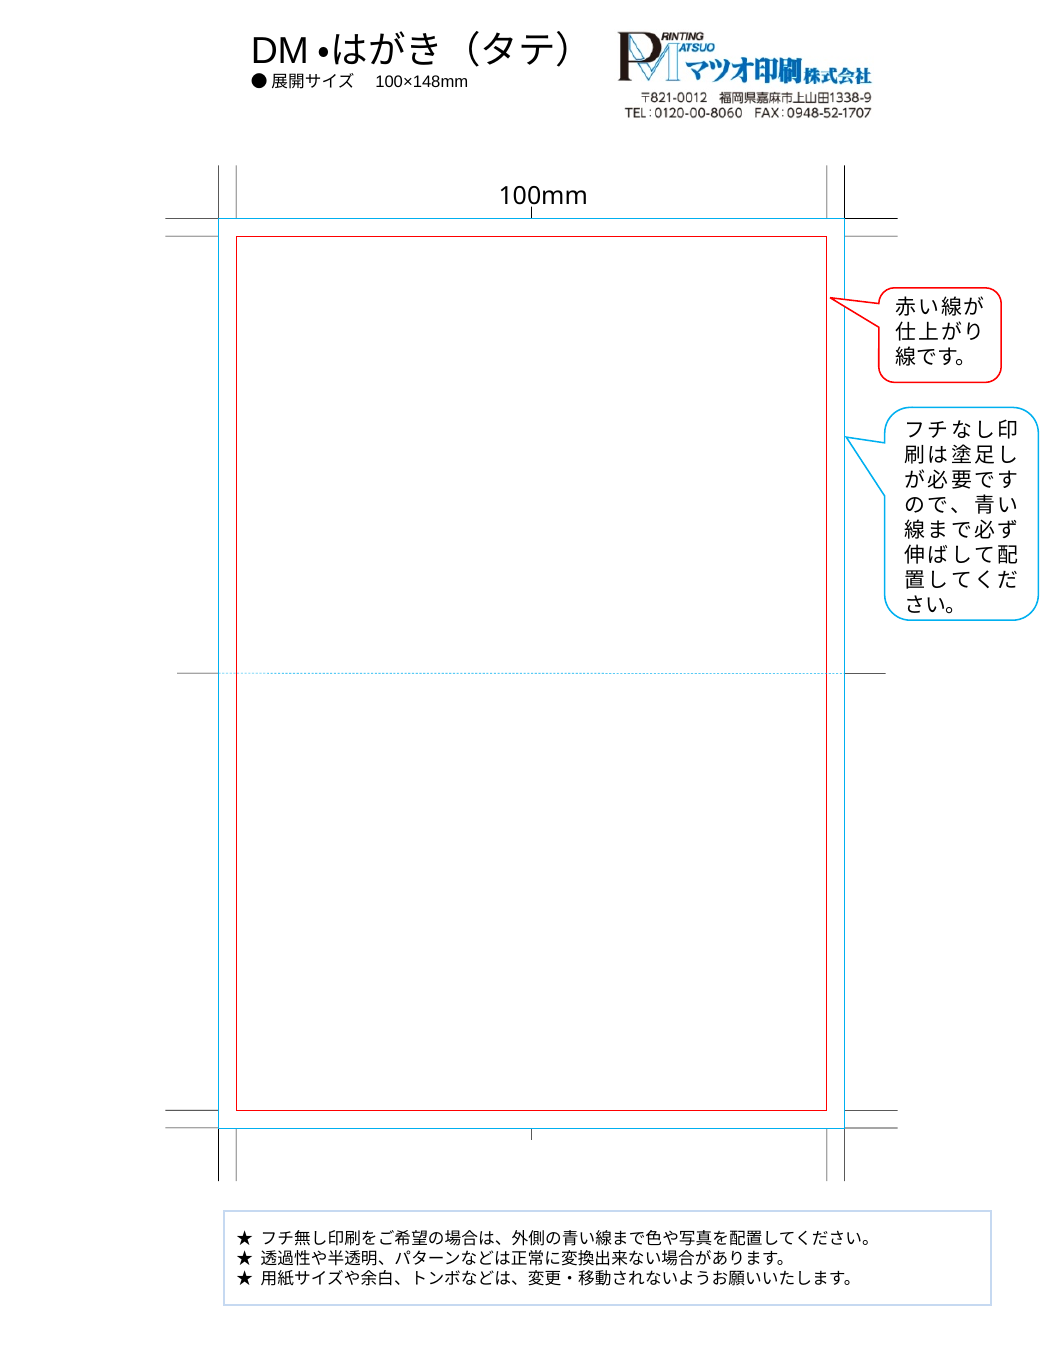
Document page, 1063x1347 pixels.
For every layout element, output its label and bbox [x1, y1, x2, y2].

picture [614, 29, 874, 120]
